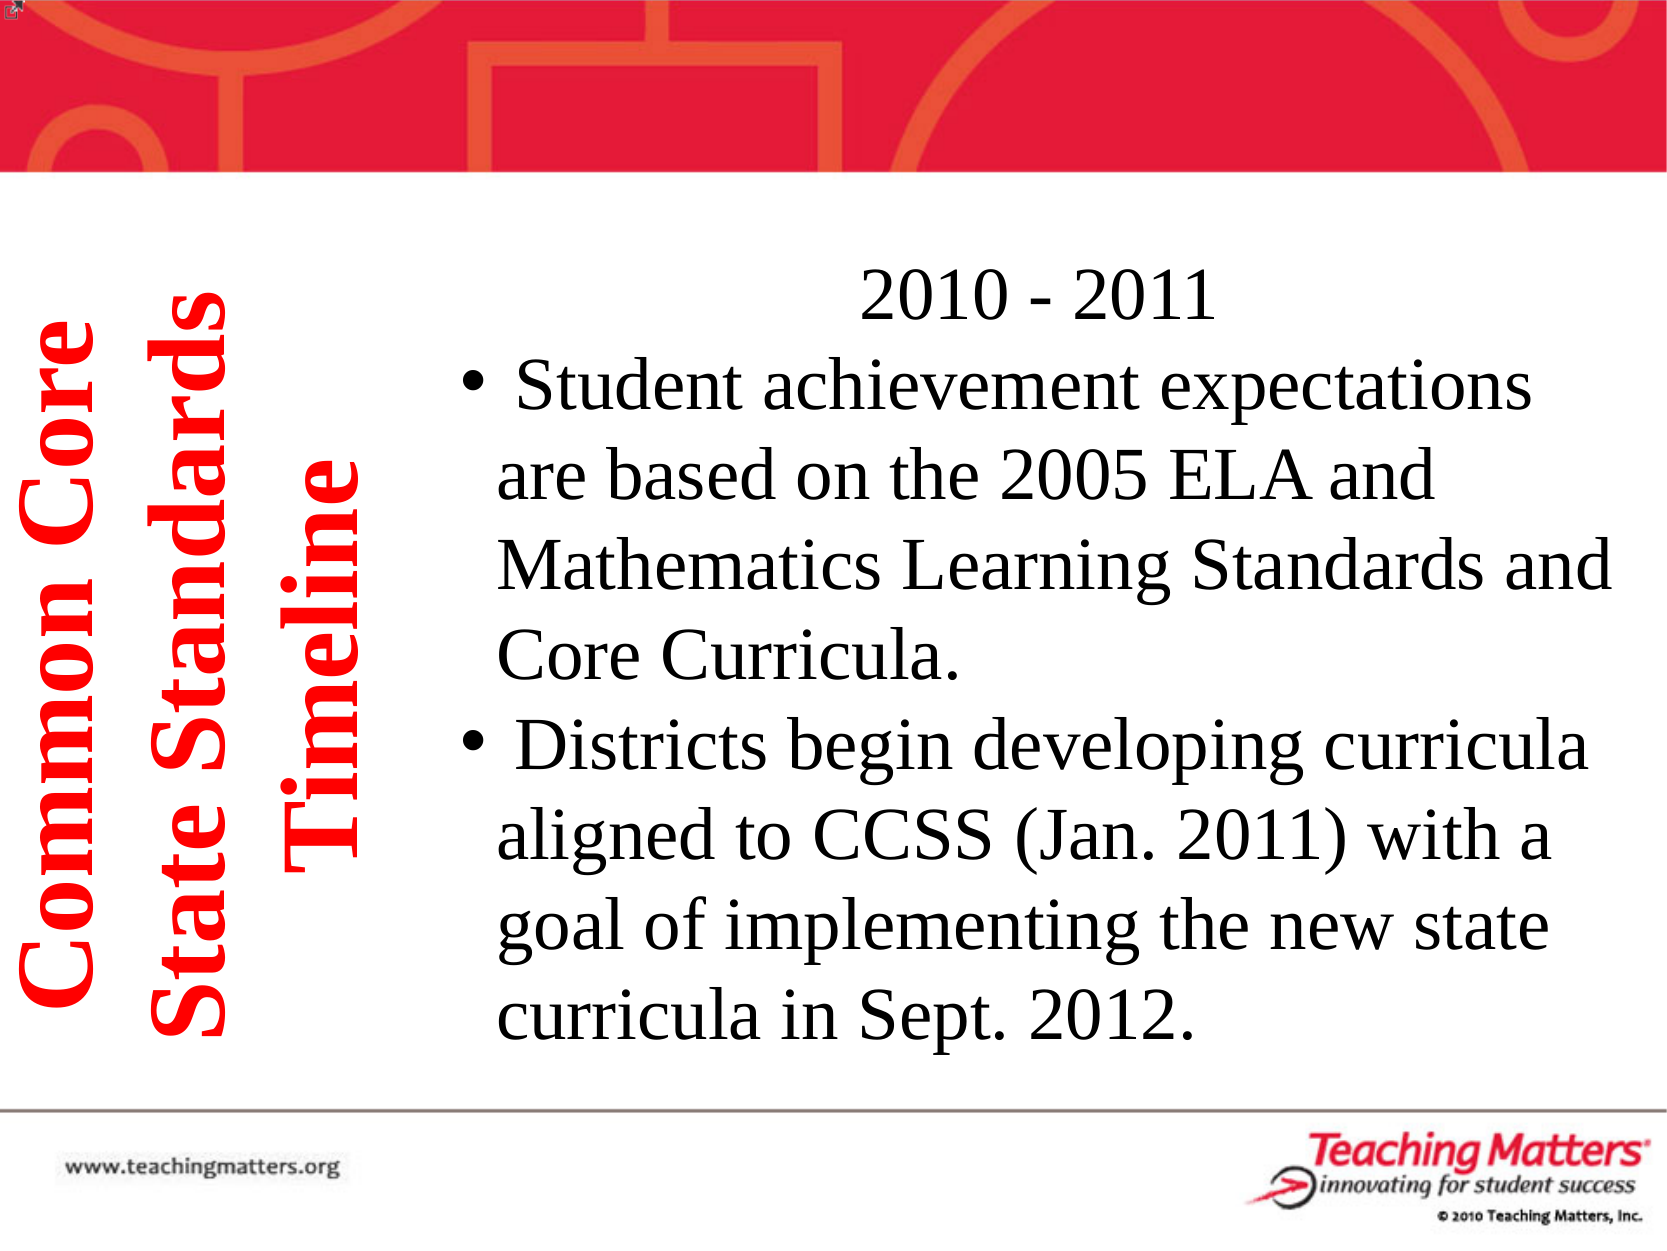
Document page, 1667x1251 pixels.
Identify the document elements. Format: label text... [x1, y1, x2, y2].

text_box Common Core State Standards Timeline [70, 212, 396, 1113]
picture [0, 0, 1667, 1250]
text_box 2010 - 2011 Student achievement expectations are based on the 2005 ELA and Mathematics Learning Standards and Core Curricula. Districts begin developing curricula aligned to CCSS (Jan. 2011) with a goal of implementing the new state curricula in Sept. 2012. [445, 237, 1634, 1063]
